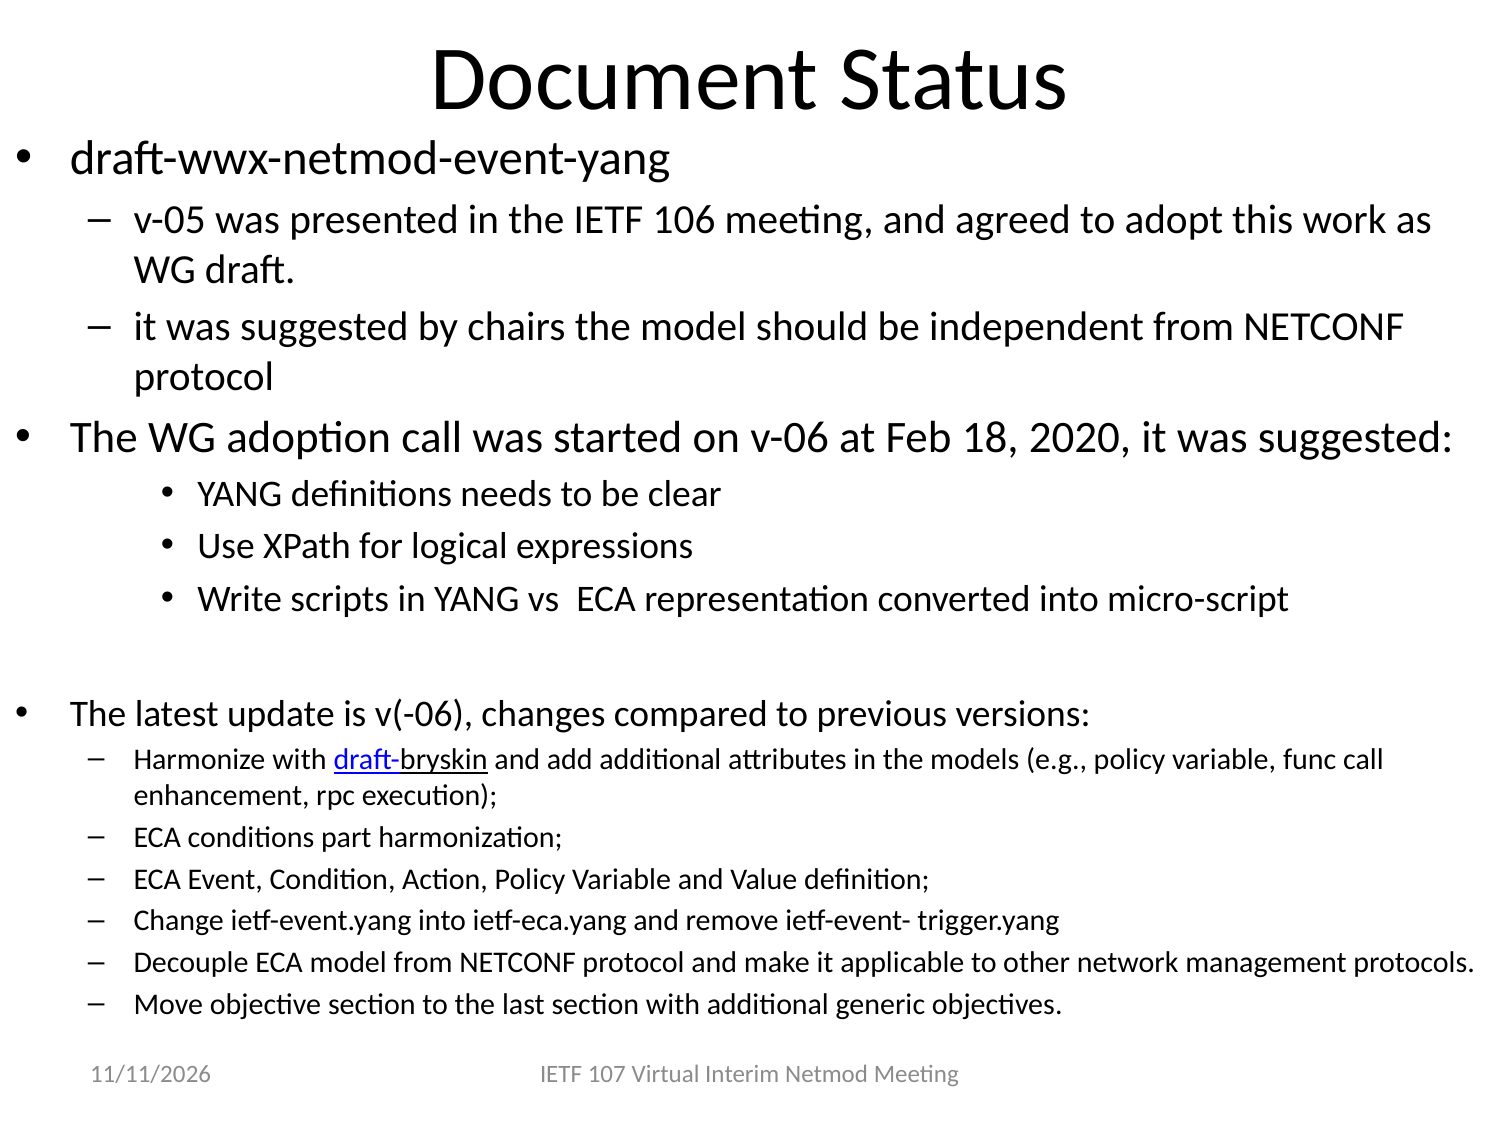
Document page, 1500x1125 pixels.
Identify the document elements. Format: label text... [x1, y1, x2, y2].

title Document Status [75, 0, 1425, 118]
footer IETF 107 Virtual Interim Netmod Meeting [512, 1043, 988, 1103]
list draft-wwx-netmod-event-yang v-05 was presented in the IETF 106 meeting, and agreed to adopt this work as WG draft. it was suggested by chairs the model should be independent from NETCONF protocol The WG adoption call was started on v-06 at Feb 18, 2020, it was suggested: YANG definitions needs to be clear Use XPath for logical expressions Write scripts in YANG vs ECA representation converted into micro-script The latest update is v(-06), changes compared to previous versions: Harmonize with draft-bryskin and add additional attributes in the models (e.g., policy variable, func call enhancement, rpc execution); ECA conditions part harmonization; ECA Event, Condition, Action, Policy Variable and Value definition; Change ietf-event.yang into ietf-eca.yang and remove ietf-event- trigger.yang Decouple ECA model from NETCONF protocol and make it applicable to other network management protocols. Move objective section to the last section with additional generic objectives. [0, 118, 1499, 1043]
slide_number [75, 1043, 425, 1103]
